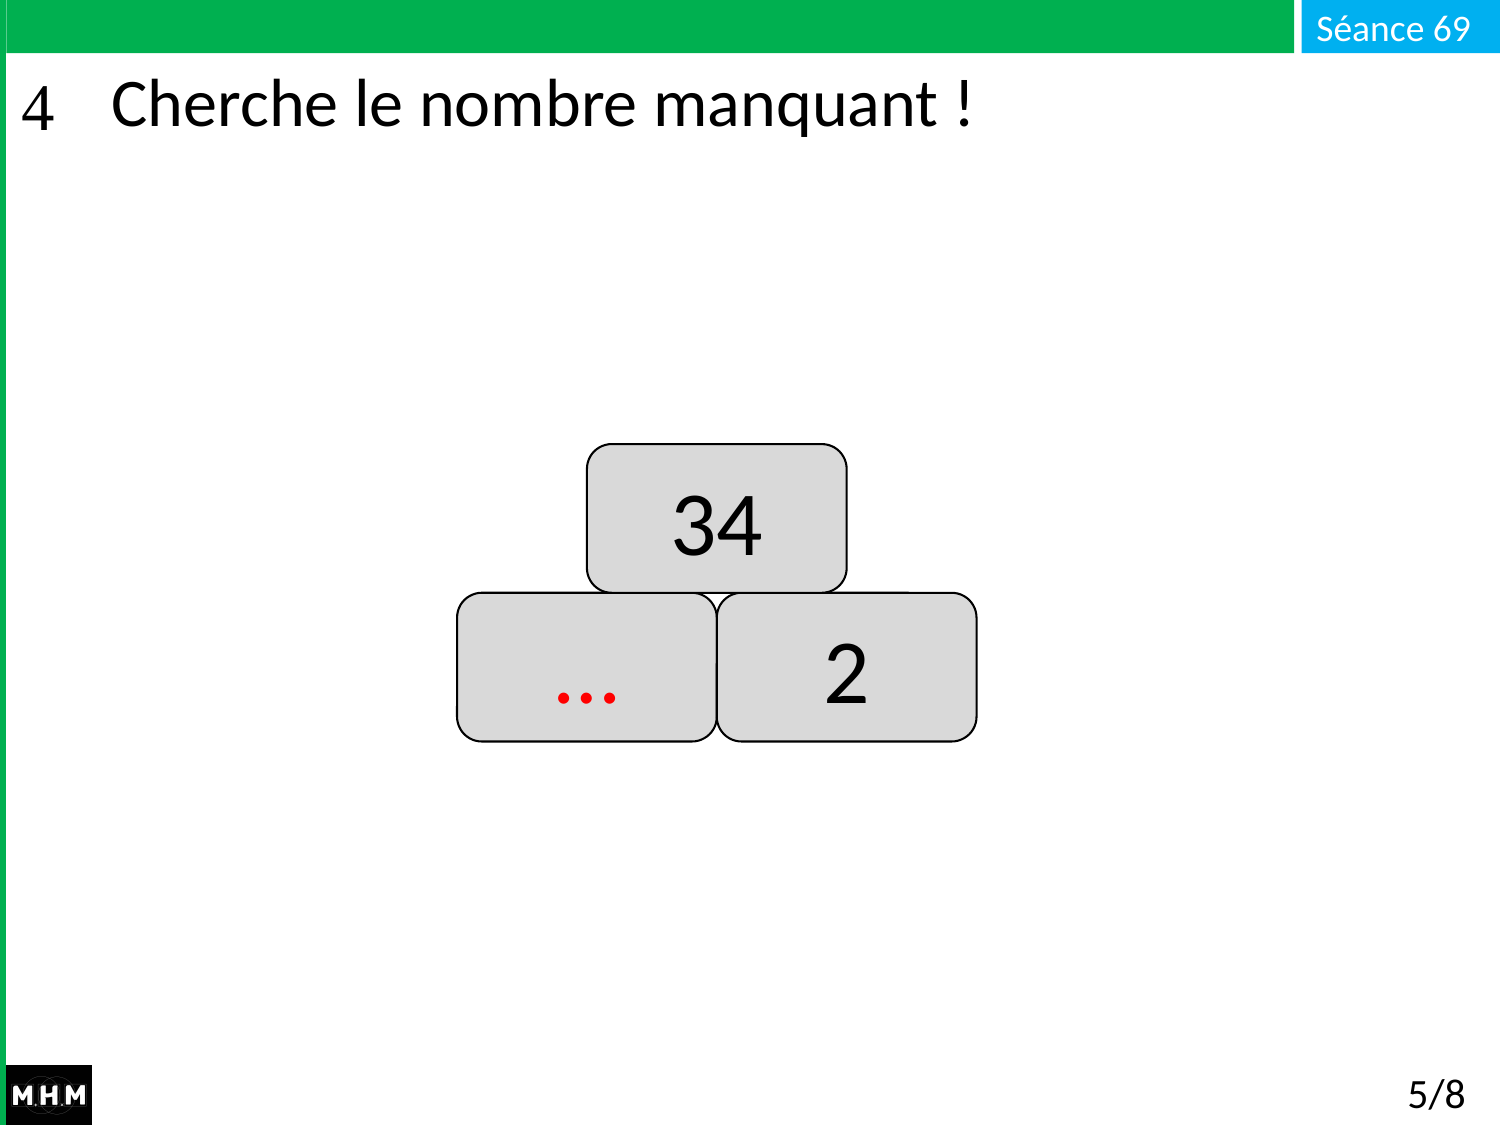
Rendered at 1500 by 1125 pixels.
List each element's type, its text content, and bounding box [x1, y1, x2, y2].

list 5/8 [1373, 1064, 1500, 1125]
text_box 34 [585, 443, 848, 594]
title Cherche le nombre manquant ! [96, 60, 1391, 150]
picture [6, 1065, 92, 1125]
text_box 2 [715, 591, 978, 743]
text_box … [455, 591, 717, 743]
